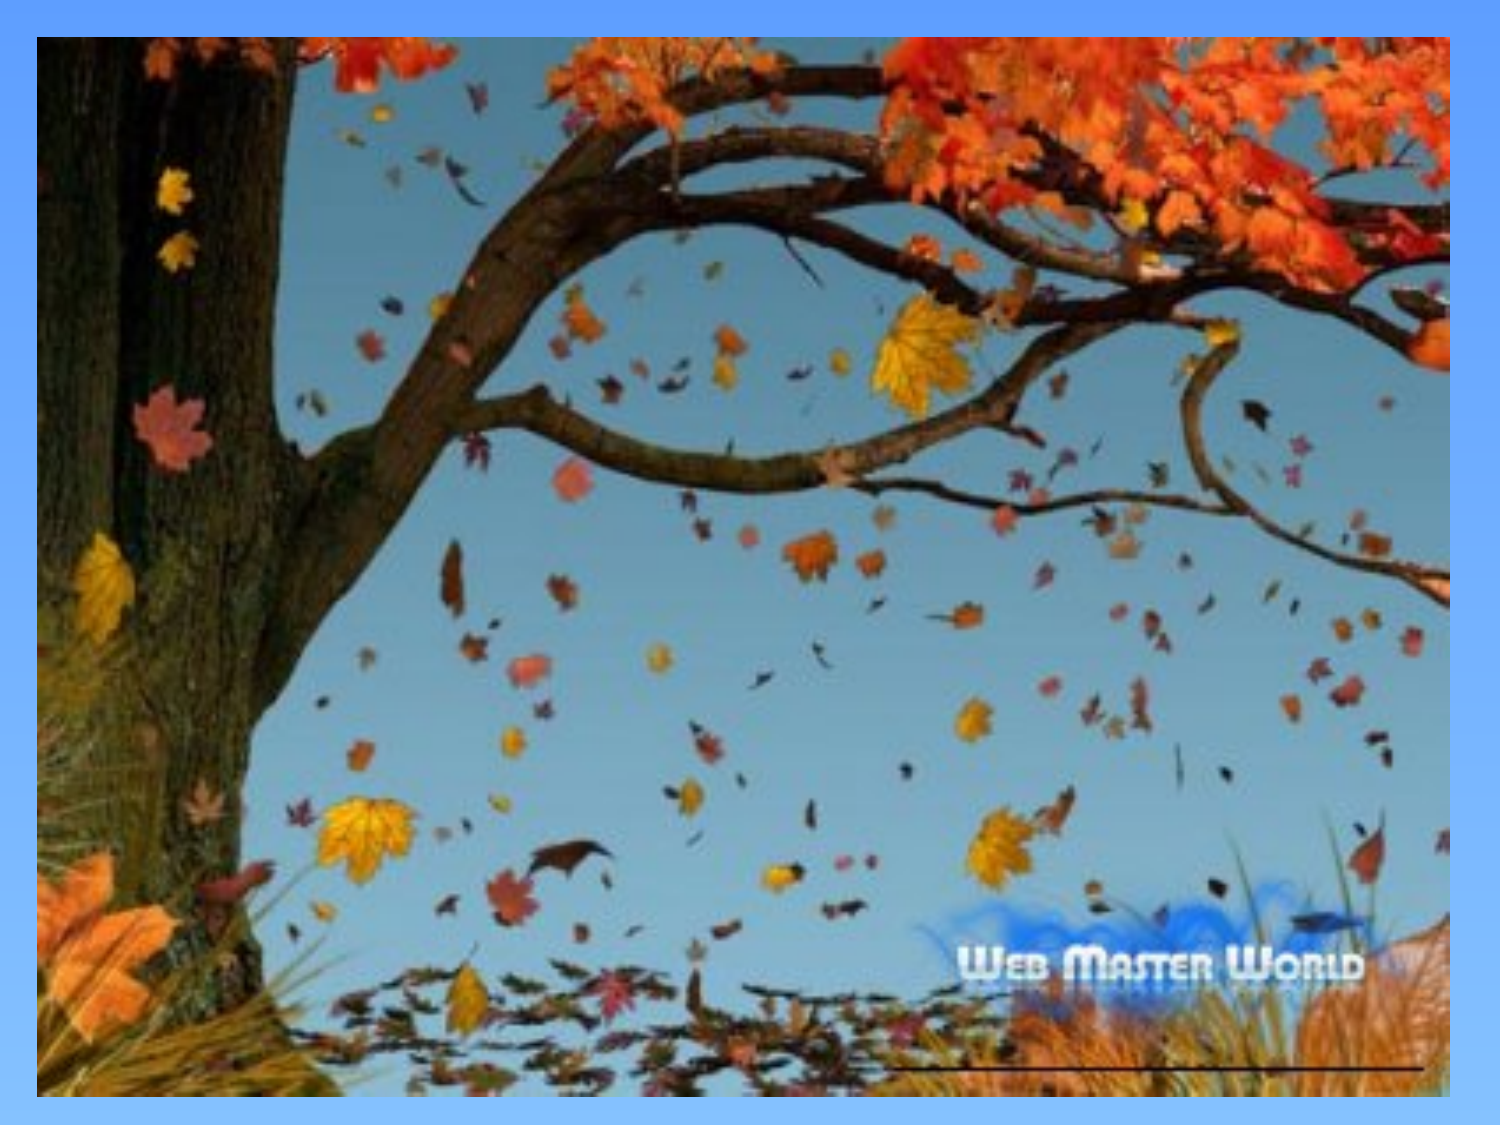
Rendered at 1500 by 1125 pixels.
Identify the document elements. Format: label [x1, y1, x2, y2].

picture [37, 37, 1450, 1097]
